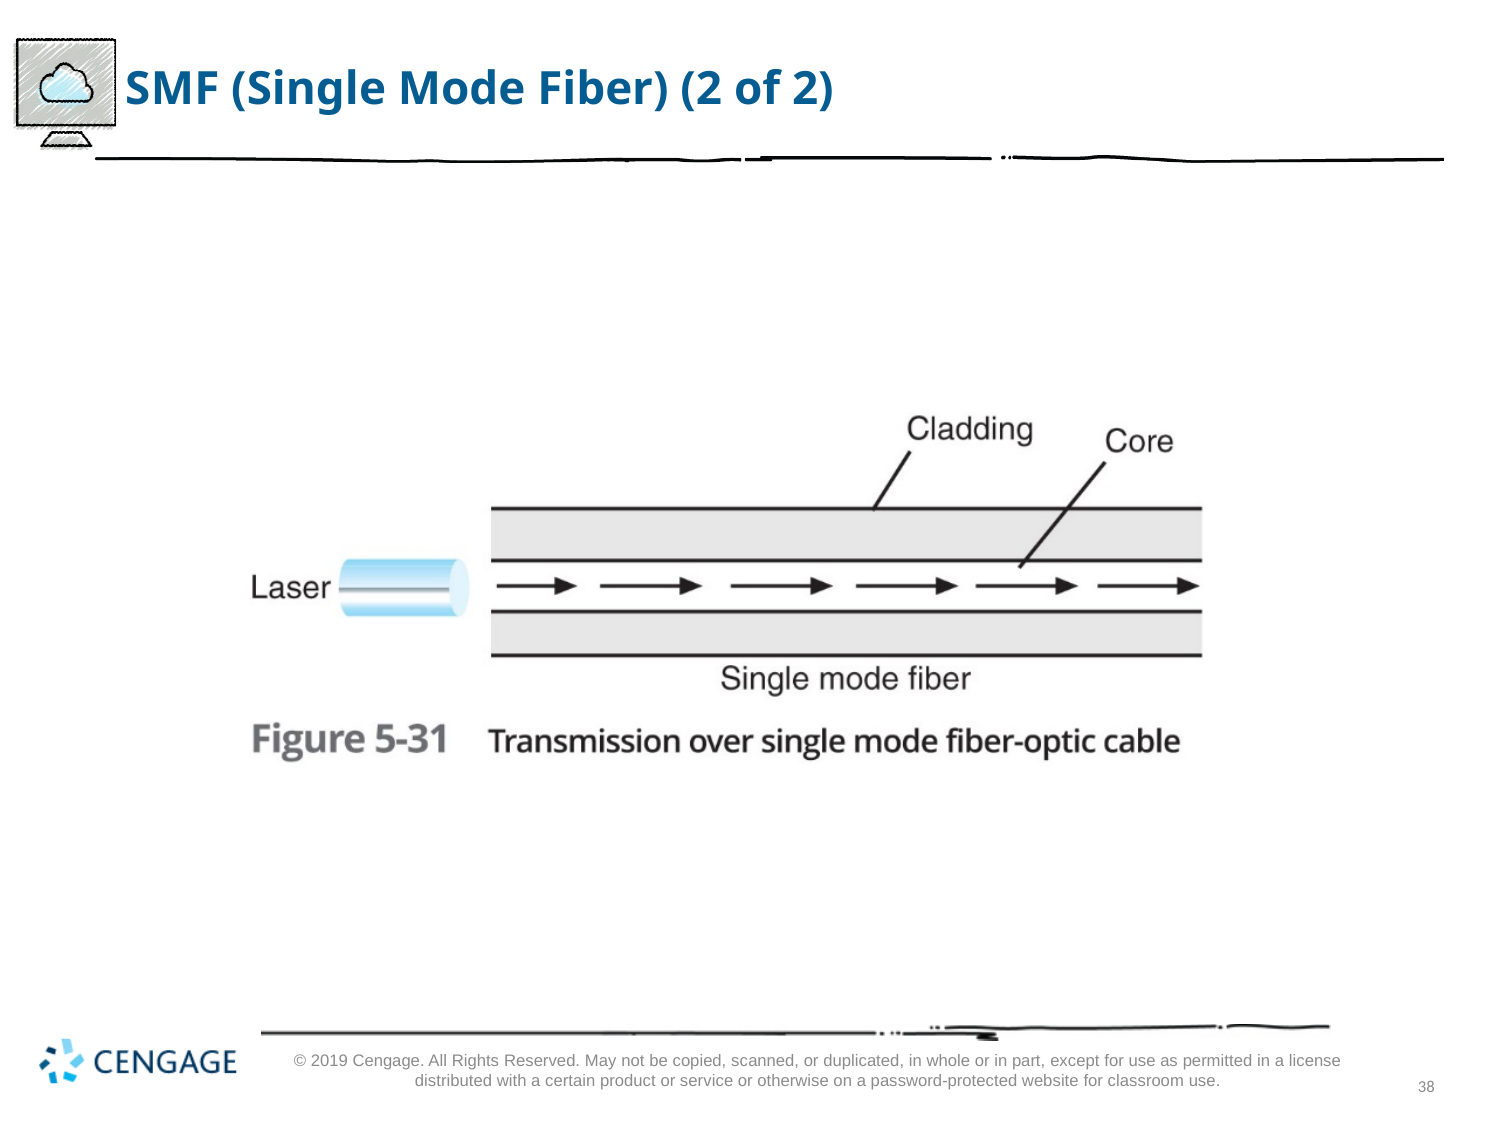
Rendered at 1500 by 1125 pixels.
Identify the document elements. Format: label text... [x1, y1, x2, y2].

picture [249, 412, 1206, 766]
picture [95, 155, 1444, 163]
picture [261, 1024, 1331, 1041]
picture [19, 1025, 249, 1096]
title S M F (Single Mode Fiber) (2 of 2) [125, 66, 1442, 116]
picture [13, 36, 117, 151]
footer © 2019 Cengage. All Rights Reserved. May not be copied, scanned, or duplicated, in whole or in part, except for use as permitted in a license distributed with a certain product or service or otherwise on a password-protected website for classroom use. [262, 1050, 1375, 1091]
